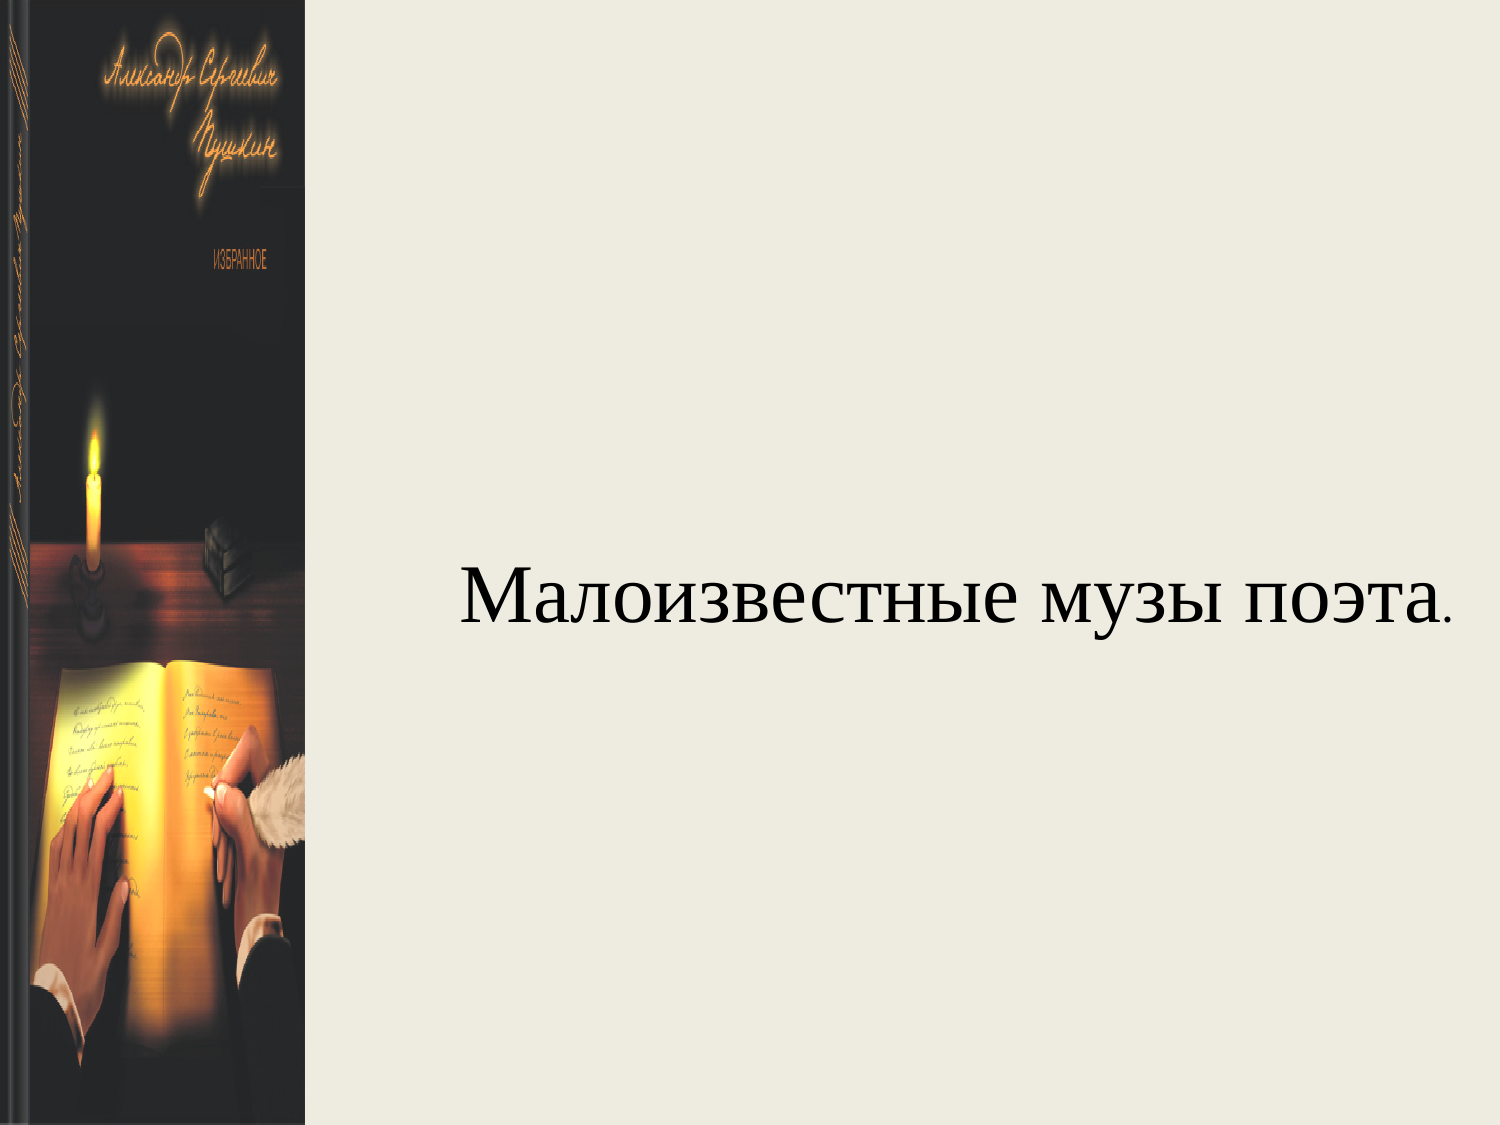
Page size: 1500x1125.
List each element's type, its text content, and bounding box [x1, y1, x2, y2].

text_box Малоизвестные музы поэта. [371, 532, 1500, 647]
picture [0, 0, 305, 1125]
title [328, 515, 1500, 1067]
